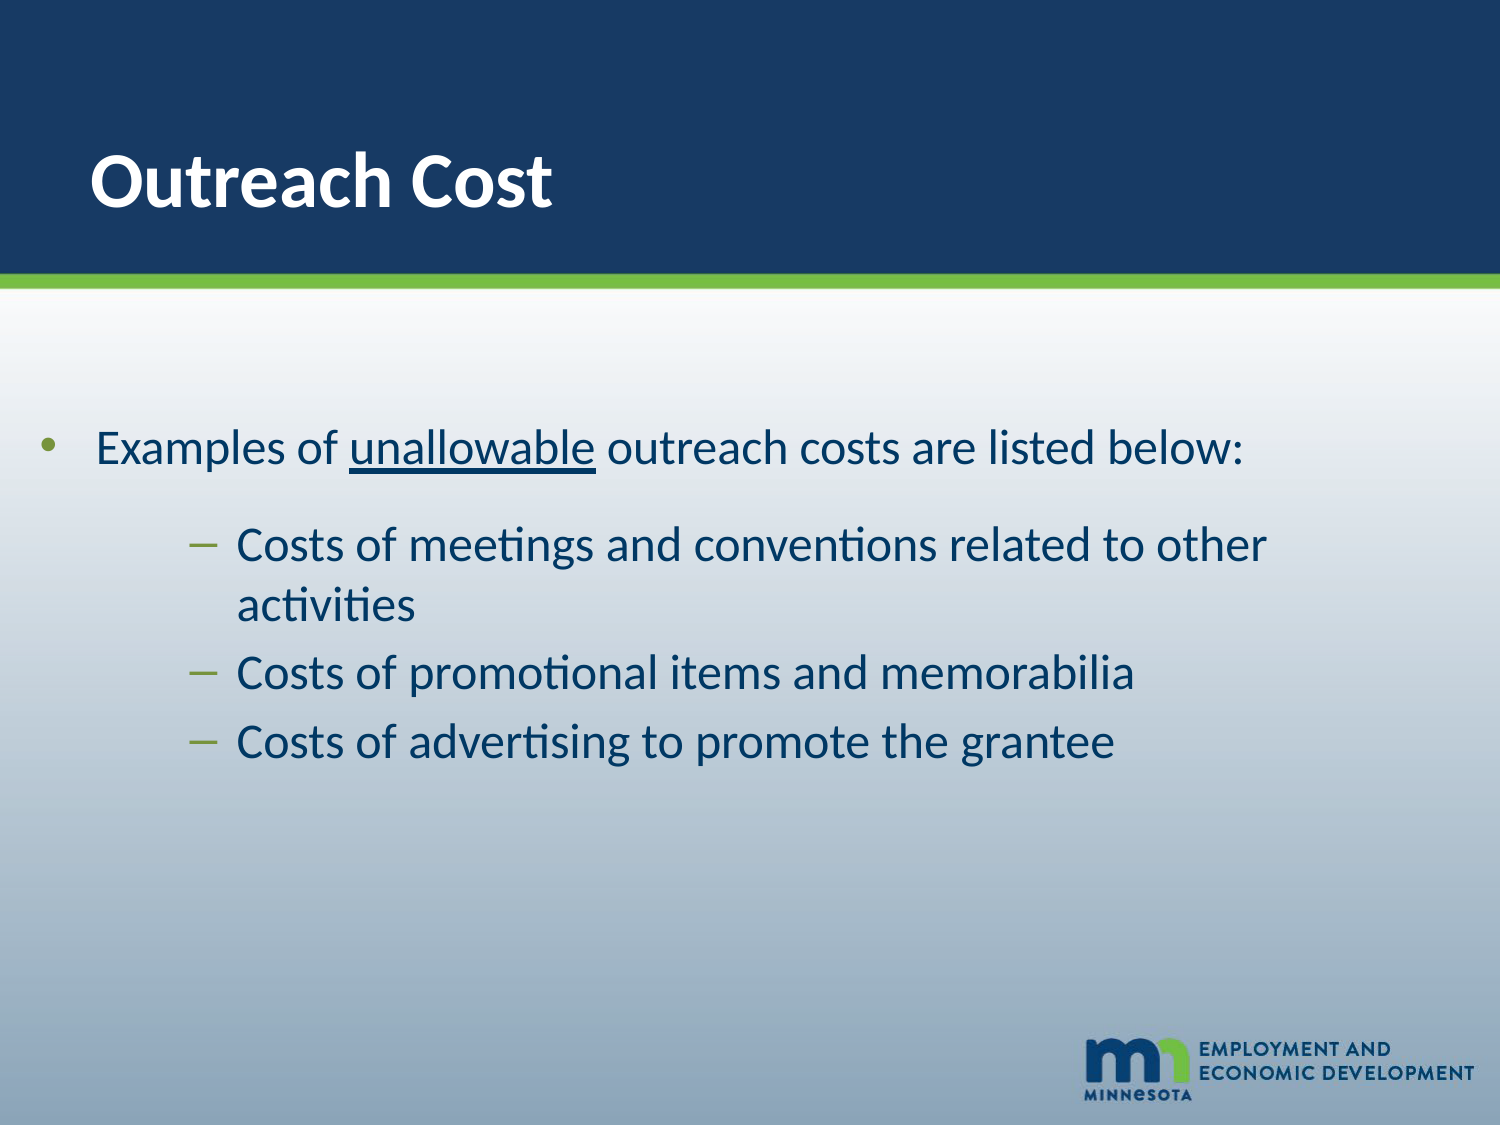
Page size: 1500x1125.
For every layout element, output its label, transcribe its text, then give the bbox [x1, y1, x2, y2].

picture [0, 0, 1500, 1125]
text_box Examples of unallowable outreach costs are listed below: Costs of meetings and conventions related to other activities Costs of promotional items and memorabilia Costs of advertising to promote the grantee [37, 412, 1293, 769]
title Outreach Cost [87, 126, 917, 317]
